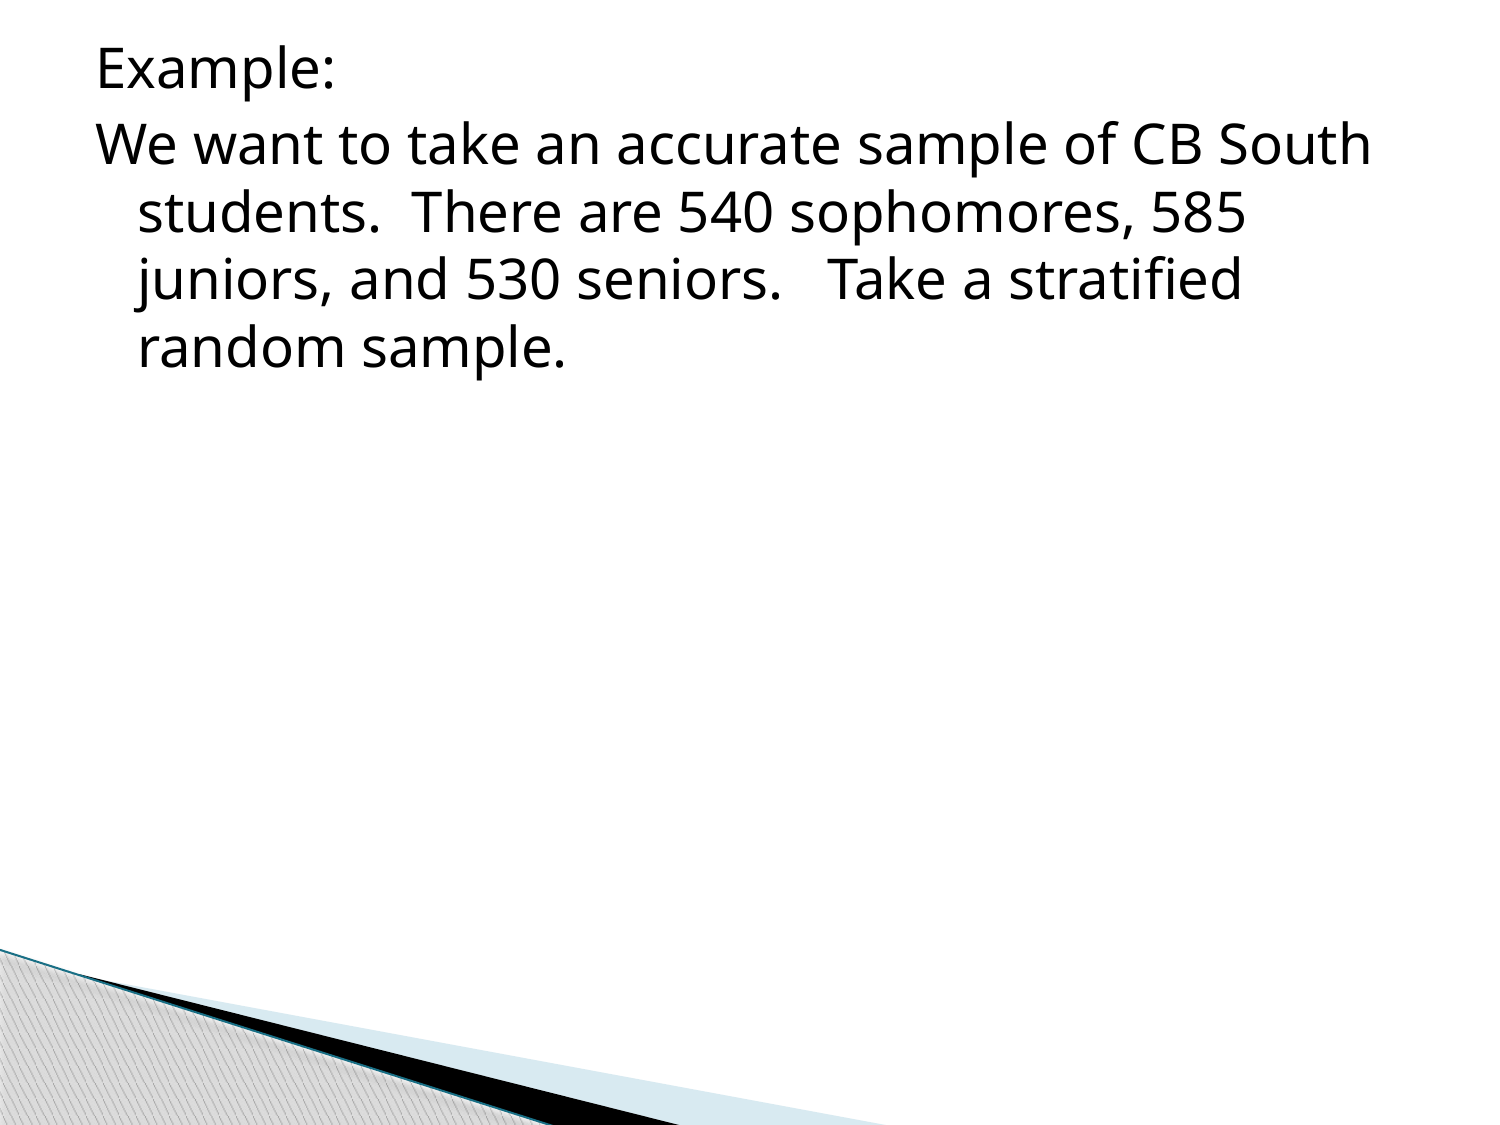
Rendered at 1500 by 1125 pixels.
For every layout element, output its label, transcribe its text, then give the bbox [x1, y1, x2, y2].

list Example: We want to take an accurate sample of CB South students. There are 540 sophomores, 585 juniors, and 530 seniors. Take a stratified random sample. [62, 24, 1413, 768]
